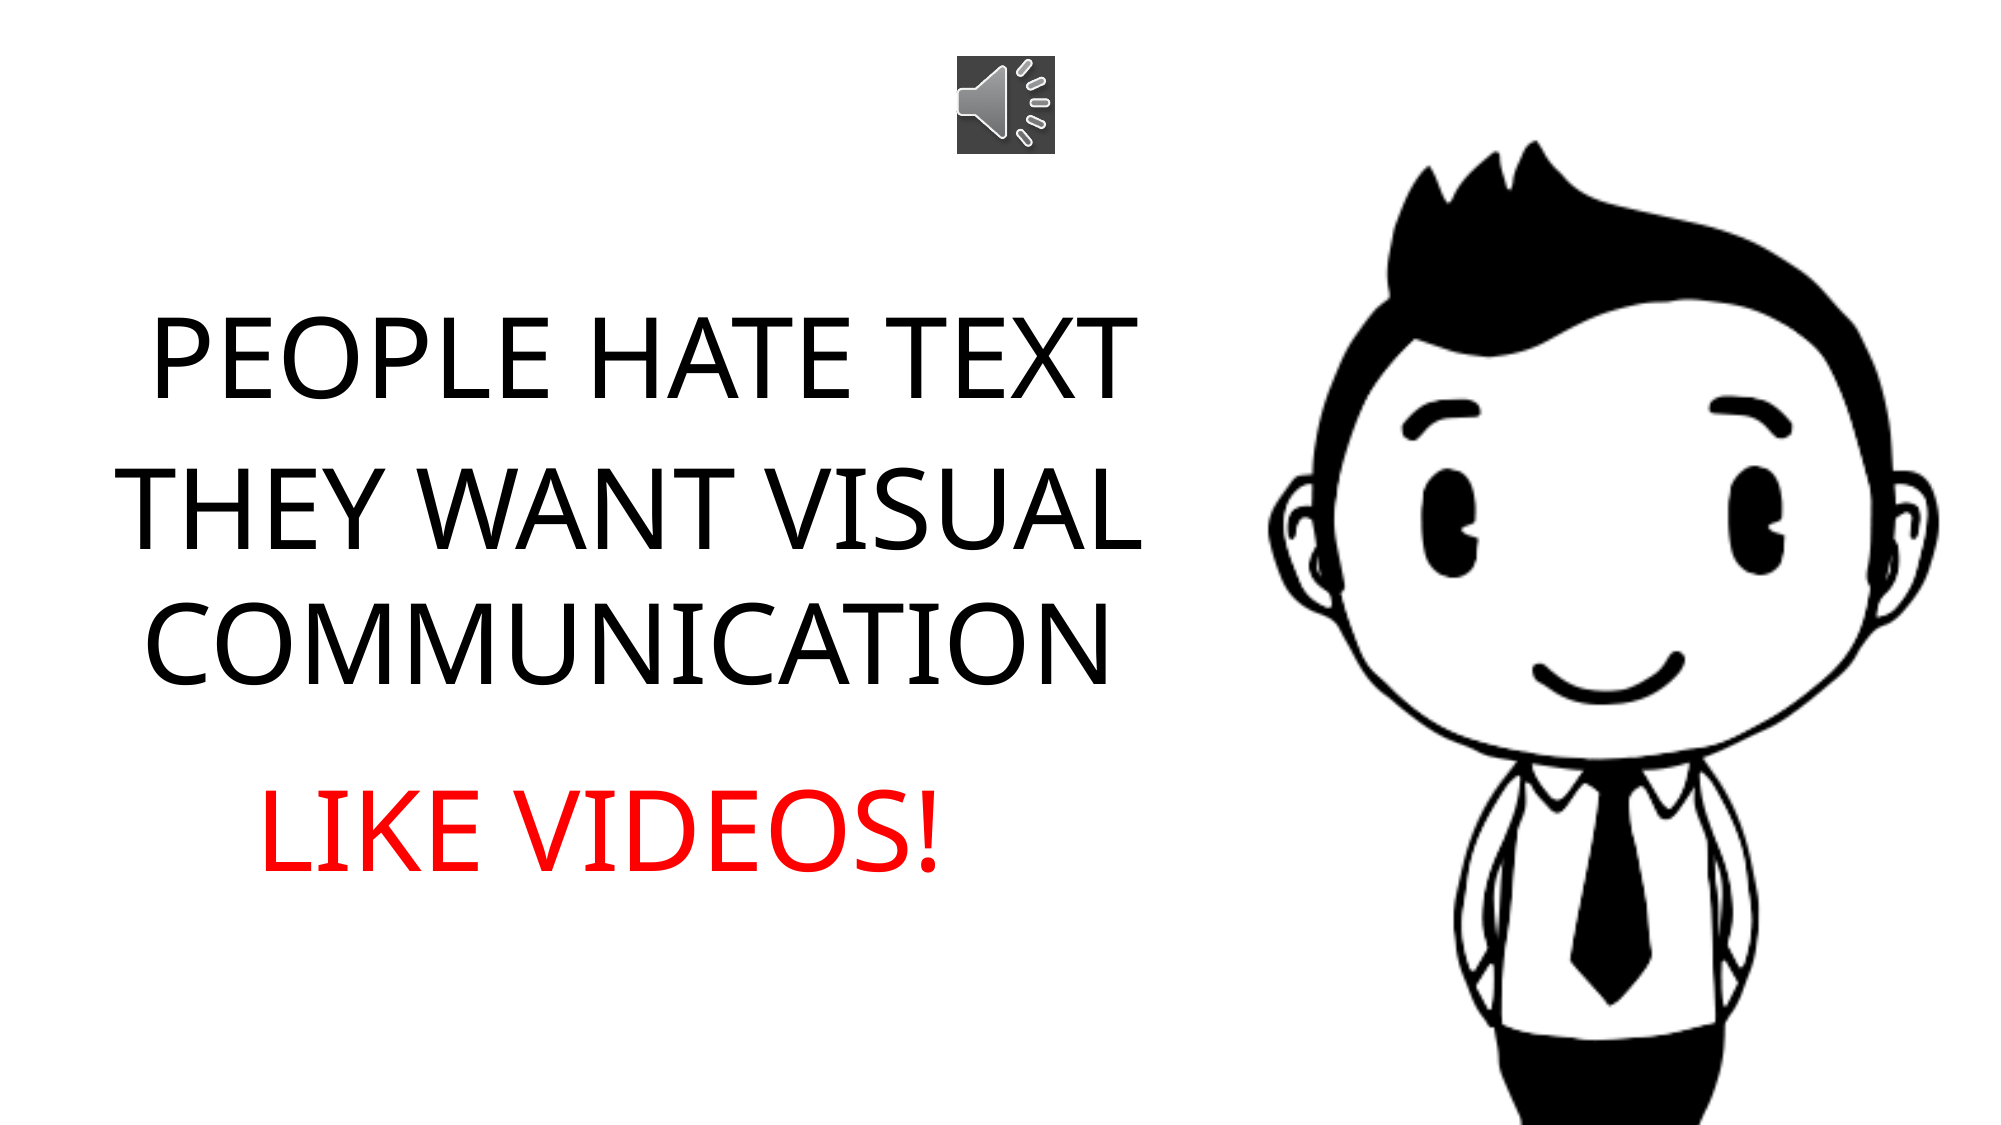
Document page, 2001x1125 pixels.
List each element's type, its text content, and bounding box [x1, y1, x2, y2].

picture [956, 55, 1057, 156]
text_box LIKE VIDEOS! [0, 751, 1170, 902]
text_box THEY WANT VISUAL COMMUNICATION [0, 429, 1170, 715]
text_box PEOPLE HATE TEXT [0, 278, 1170, 429]
picture [1170, 83, 2000, 1125]
